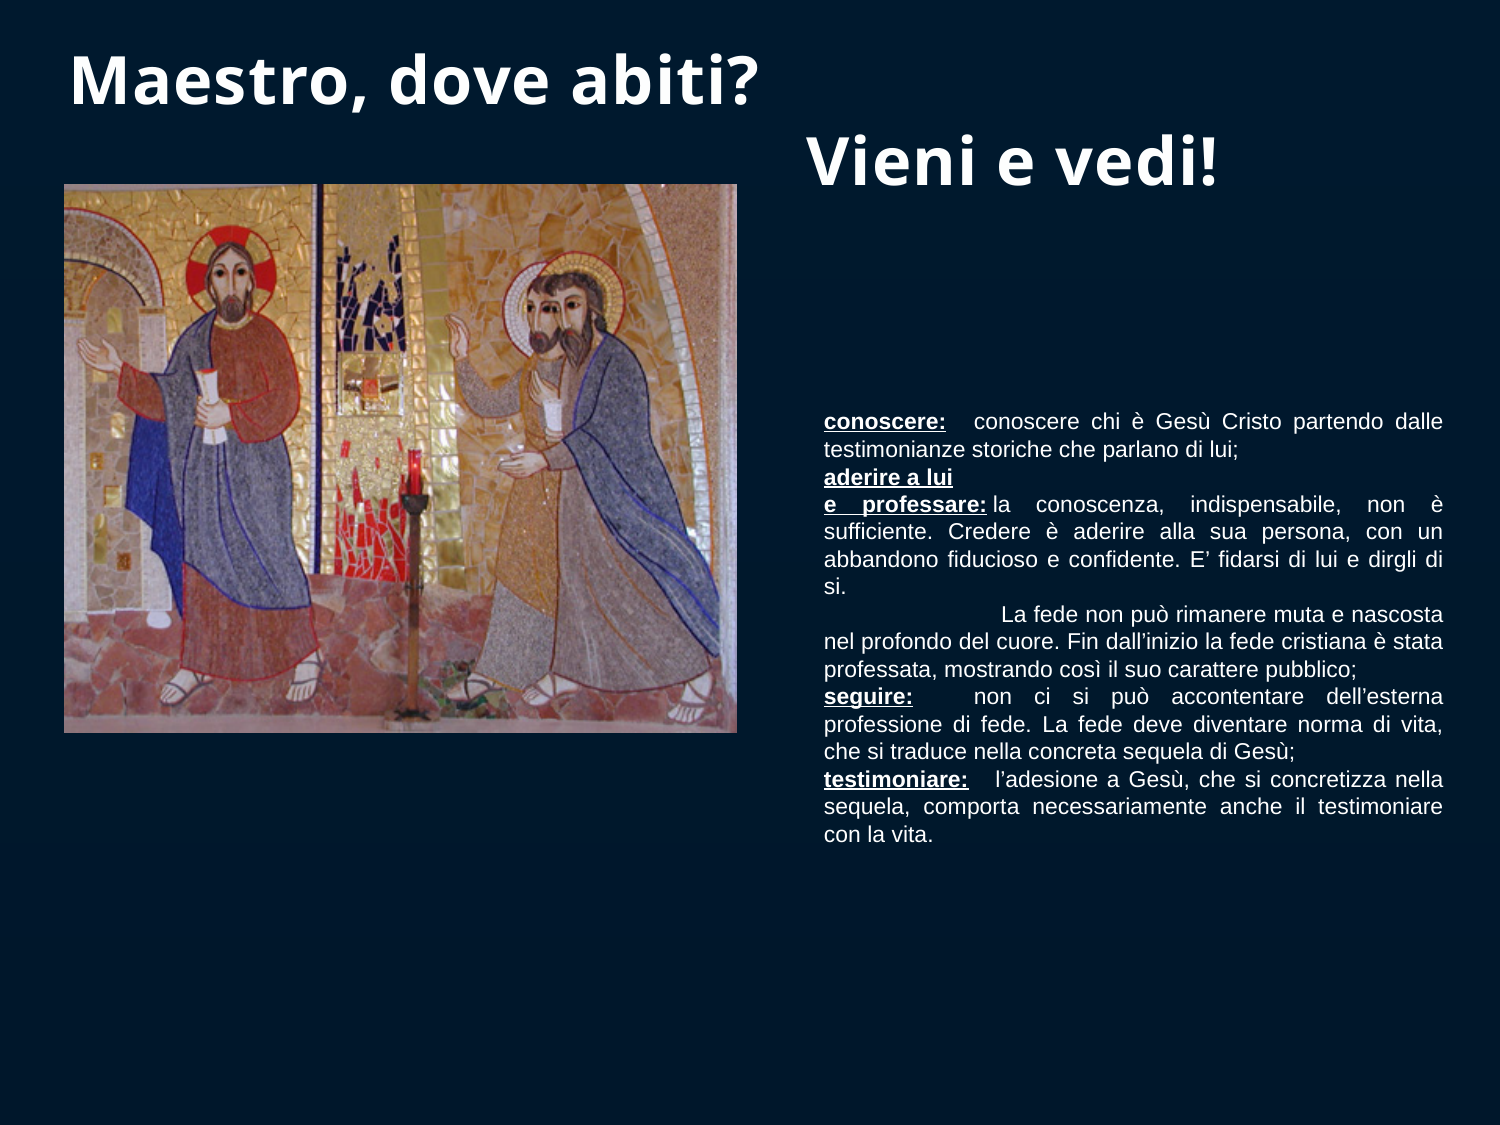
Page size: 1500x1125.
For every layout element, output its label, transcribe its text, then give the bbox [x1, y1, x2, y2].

picture [64, 184, 738, 734]
text_box conoscere: conoscere chi è Gesù Cristo partendo dalle testimonianze storiche che parlano di lui; aderire a lui e professare: la conoscenza, indispensabile, non è sufficiente. Credere è aderire alla sua persona, con un abbandono fiducioso e confidente. E’ fidarsi di lui e dirgli di si. La fede non può rimanere muta e nascosta nel profondo del cuore. Fin dall’inizio la fede cristiana è stata professata, mostrando così il suo carattere pubblico; seguire: non ci si può accontentare dell’esterna professione di fede. La fede deve diventare norma di vita, che si traduce nella concreta sequela di Gesù; testimoniare: l’adesione a Gesù, che si concretizza nella sequela, comporta necessariamente anche il testimoniare con la vita. [809, 399, 1459, 854]
text_box Maestro, dove abiti? Vieni e vedi! [53, 30, 1424, 206]
